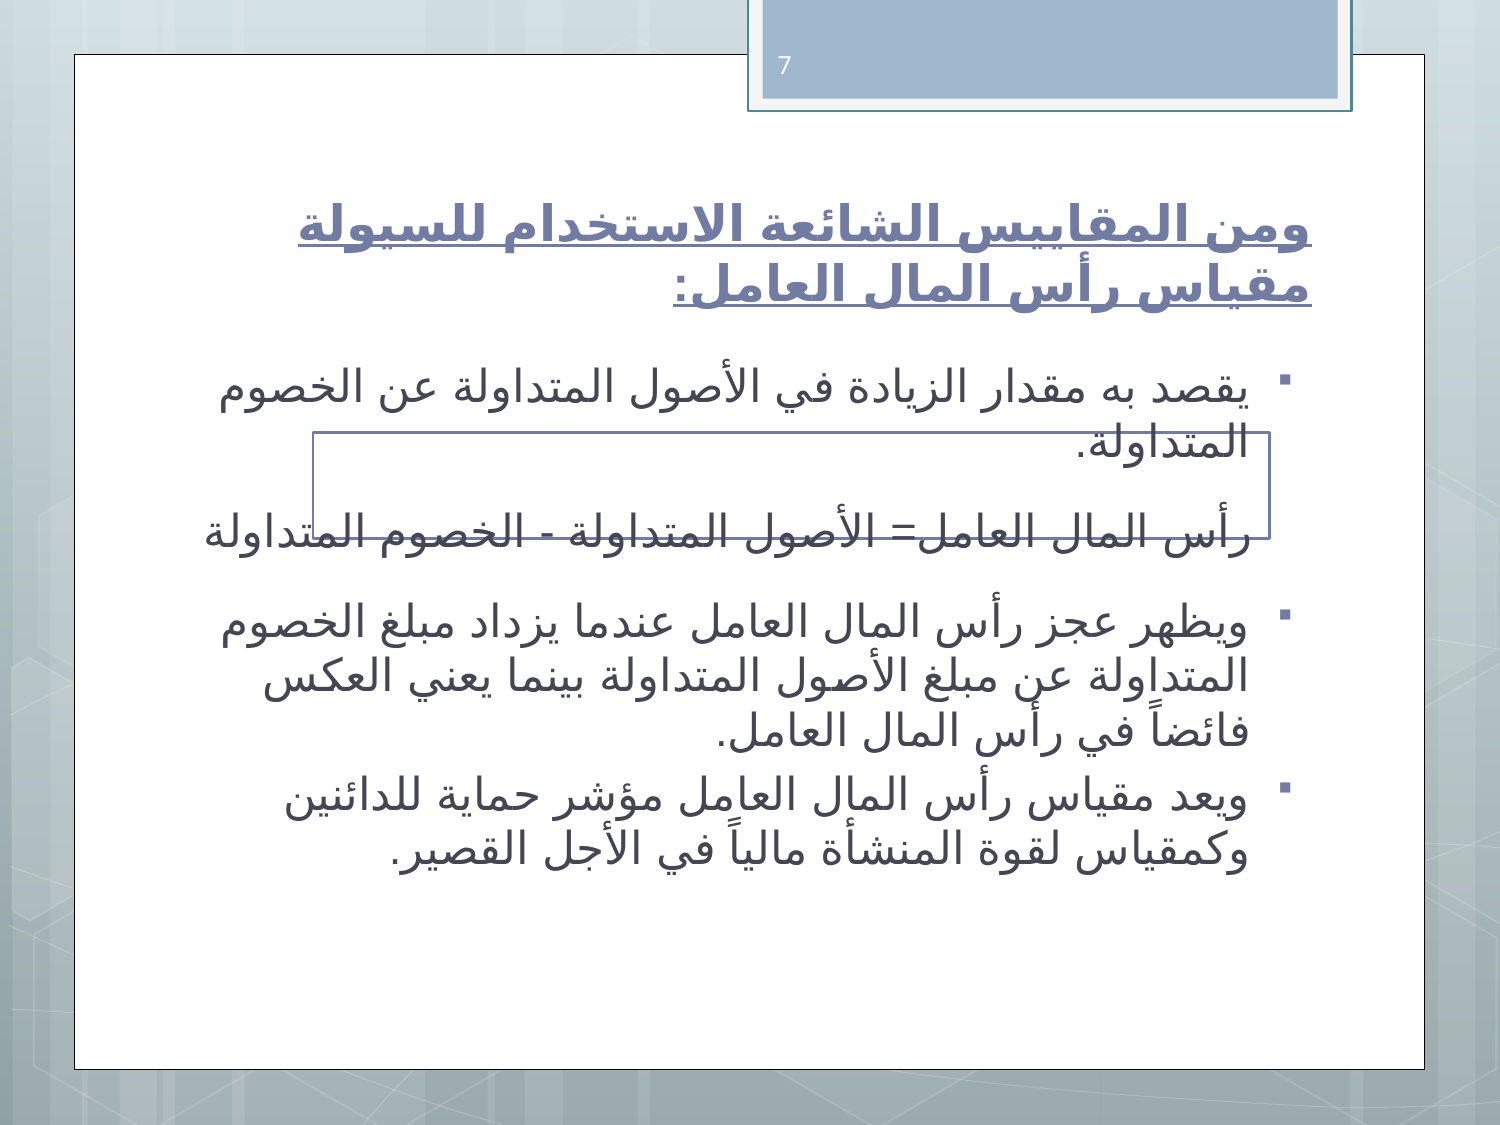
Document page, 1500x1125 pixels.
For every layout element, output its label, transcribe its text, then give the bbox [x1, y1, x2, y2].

title ومن المقاييس الشائعة الاستخدام للسيولة مقياس رأس المال العامل: [174, 196, 1328, 319]
slide_number 7 [762, 36, 982, 97]
list يقصد به مقدار الزيادة في الأصول المتداولة عن الخصوم المتداولة. رأس المال العامل= الأصول المتداولة - الخصوم المتداولة ويظهر عجز رأس المال العامل عندما يزداد مبلغ الخصوم المتداولة عن مبلغ الأصول المتداولة بينما يعني العكس فائضاً في رأس المال العامل. ويعد مقياس رأس المال العامل مؤشر حماية للدائنين وكمقياس لقوة المنشأة مالياً في الأجل القصير. [171, 349, 1317, 926]
